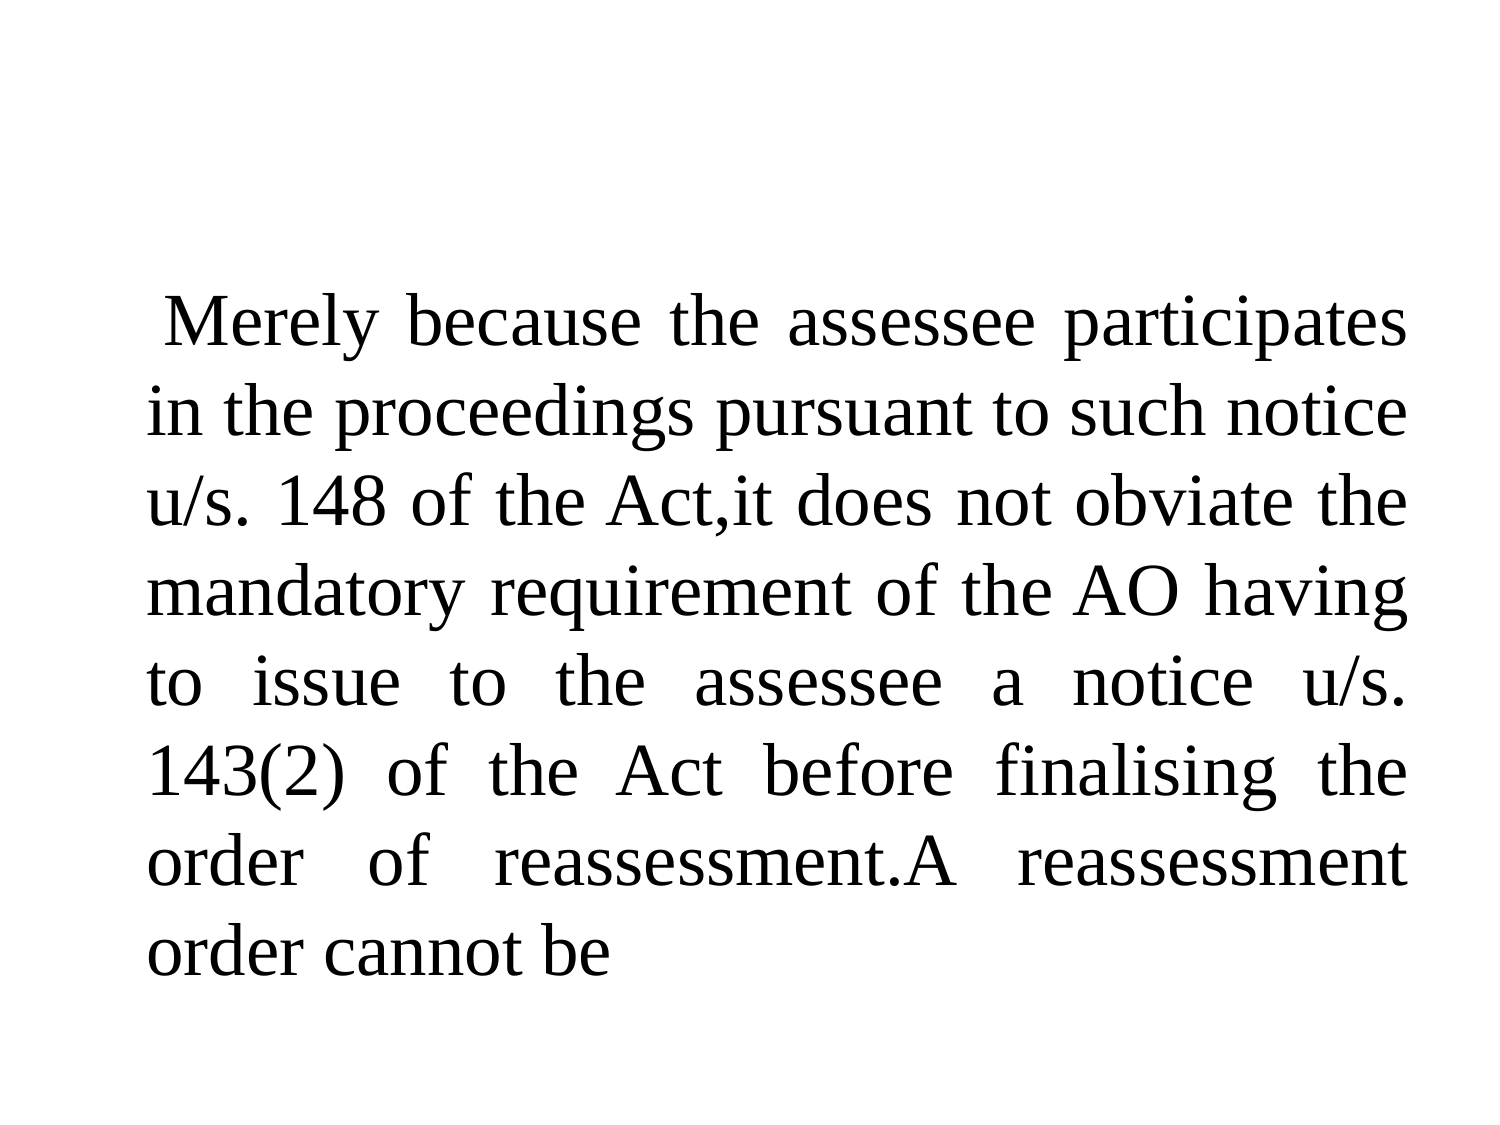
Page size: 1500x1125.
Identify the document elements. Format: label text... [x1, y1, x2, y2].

list Merely because the assessee participates in the proceedings pursuant to such notice u/s. 148 of the Act,it does not obviate the mandatory requirement of the AO having to issue to the assessee a notice u/s. 143(2) of the Act before finalising the order of reassessment.A reassessment order cannot be [75, 262, 1425, 1005]
